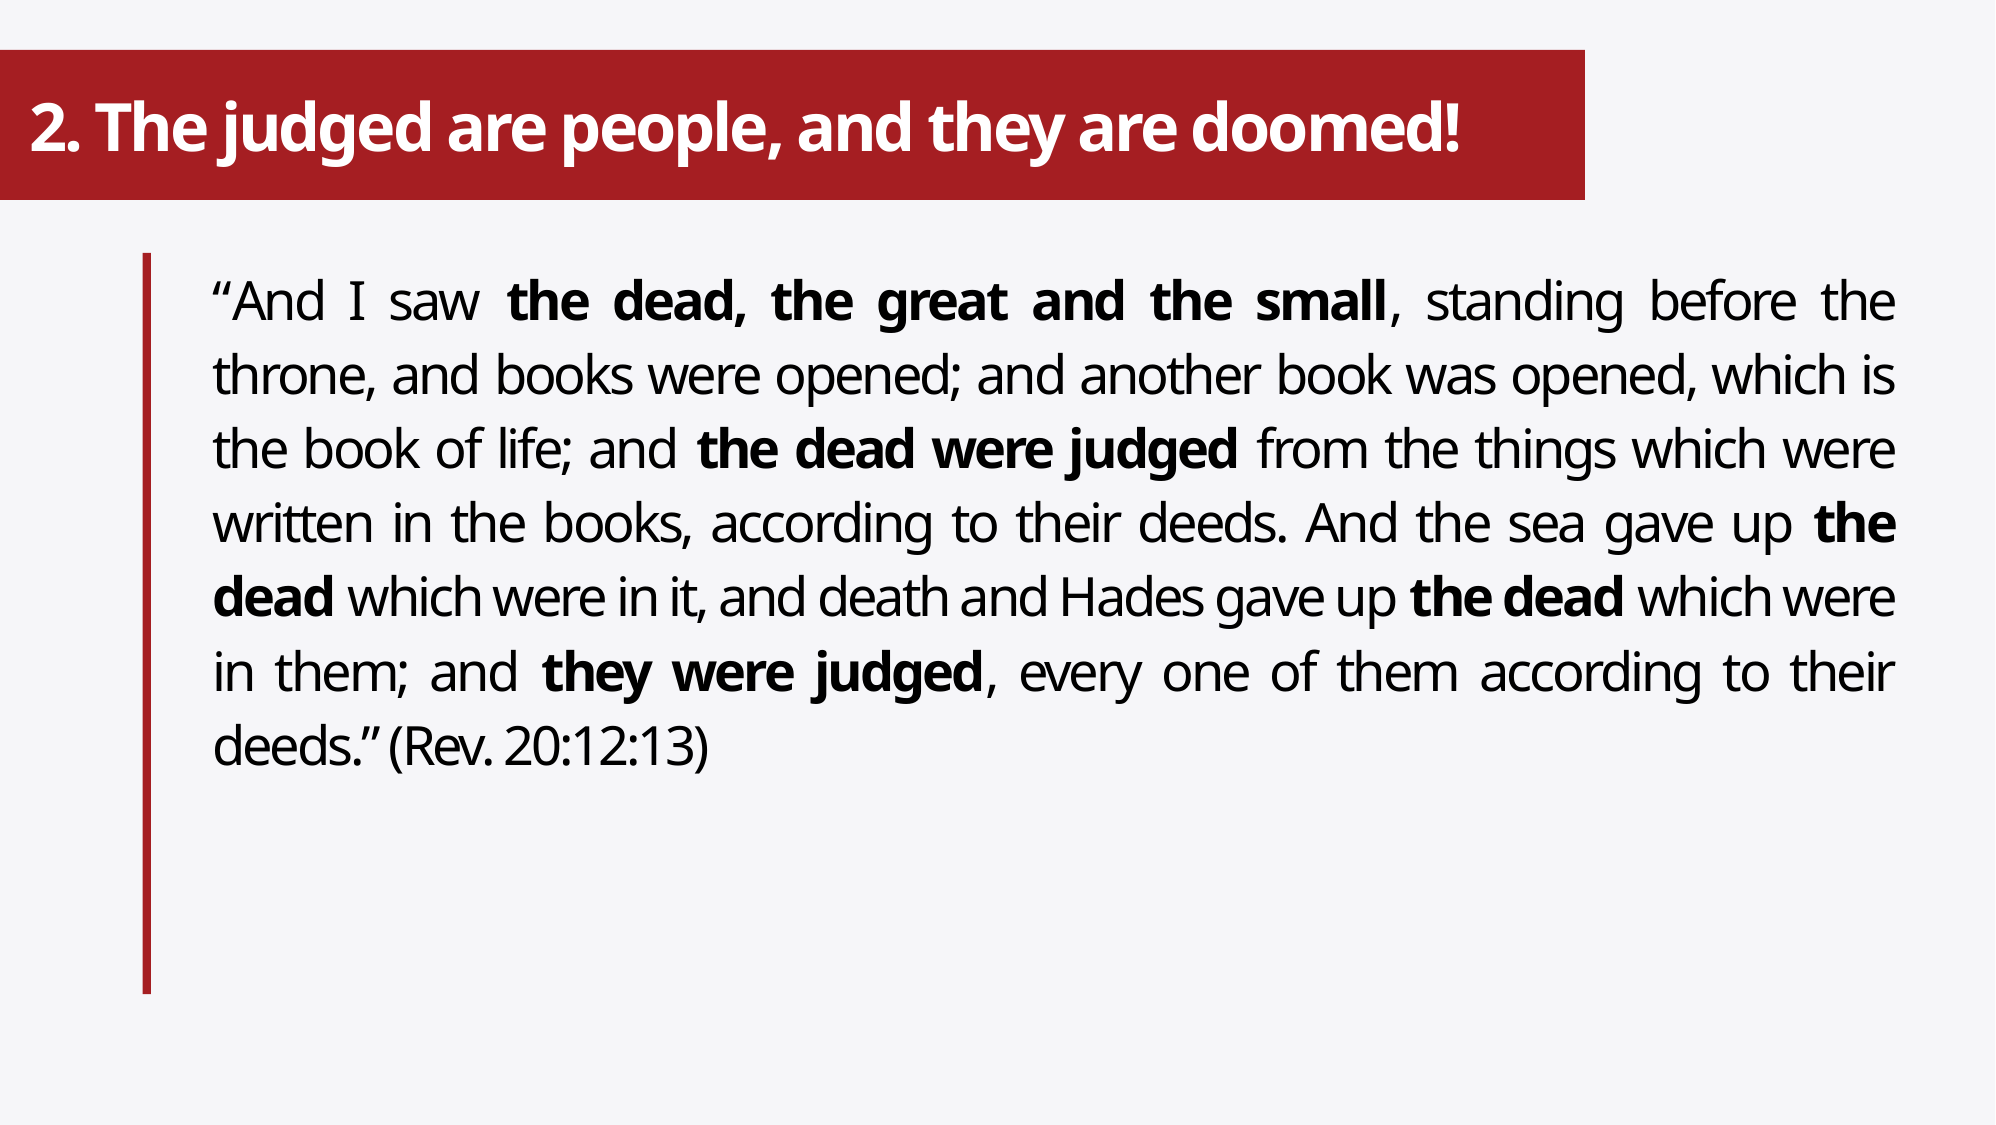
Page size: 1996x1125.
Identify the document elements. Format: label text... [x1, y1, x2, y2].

subtitle “And I saw the dead, the great and the small, standing before the throne, and books were opened; and another book was opened, which is the book of life; and the dead were judged from the things which were written in the books, according to their deeds. And the sea gave up the dead which were in it, and death and Hades gave up the dead which were in them; and they were judged, every one of them according to their deeds.” (Rev. 20:12:13) [197, 249, 1910, 1000]
title 2. The judged are people, and they are doomed! [14, 62, 1810, 188]
